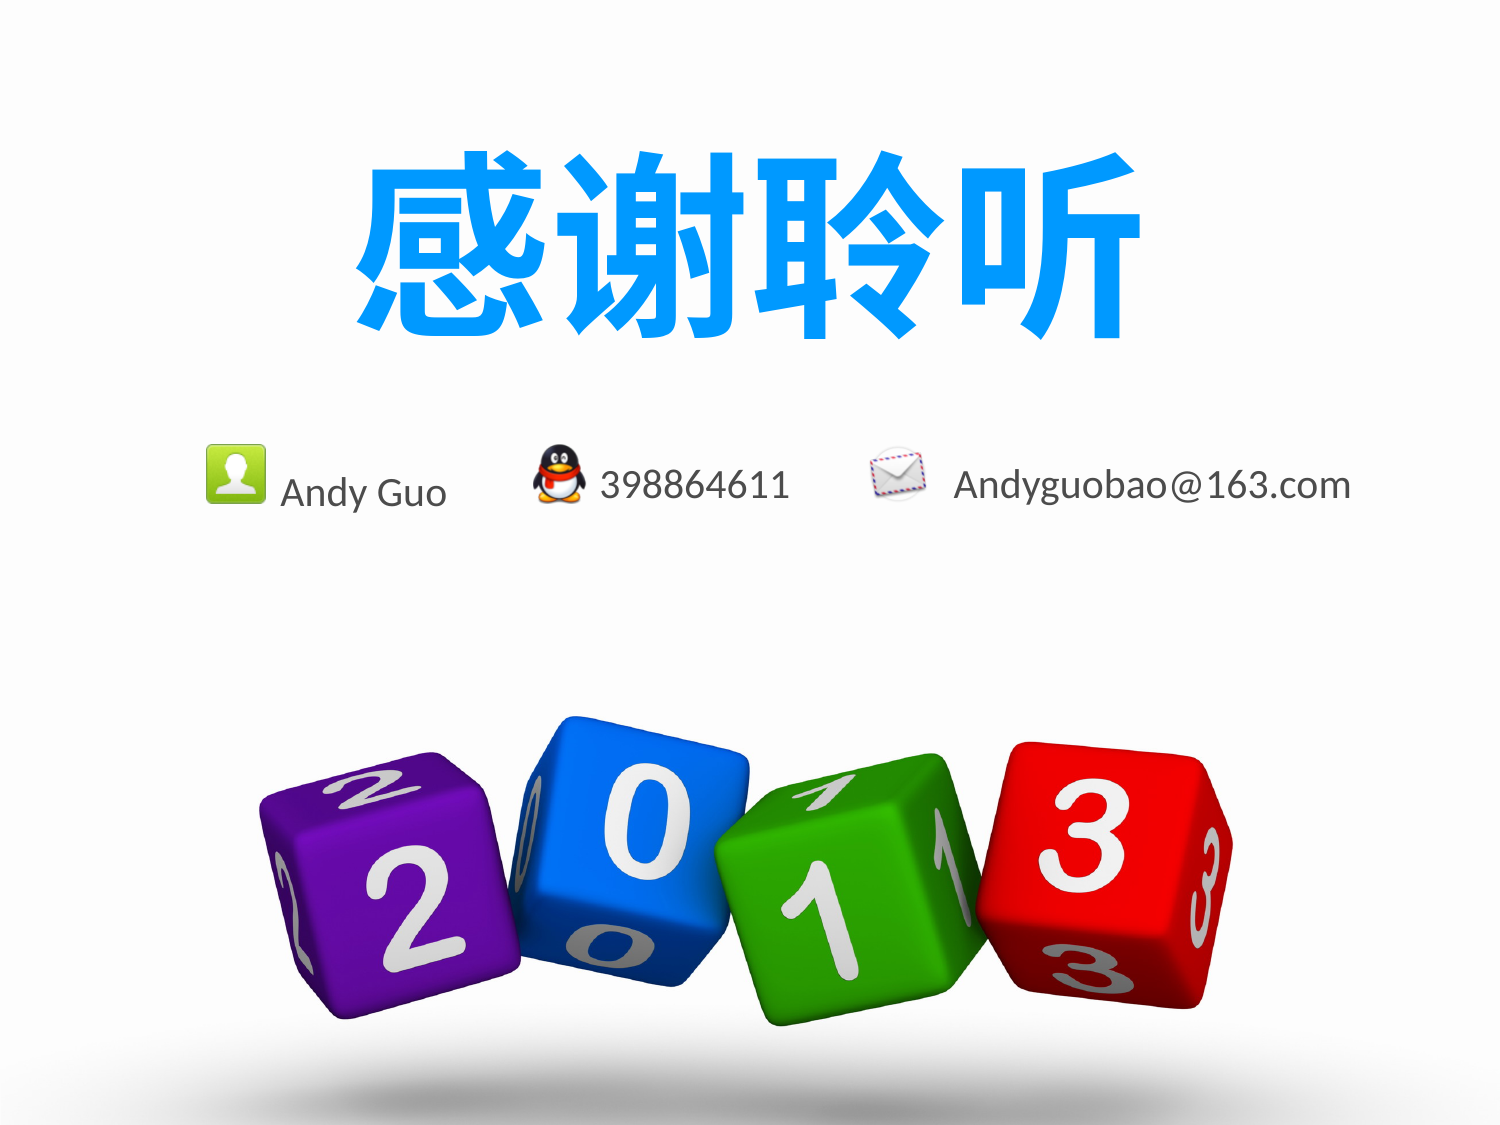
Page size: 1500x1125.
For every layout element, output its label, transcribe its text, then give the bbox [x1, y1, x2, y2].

picture [867, 443, 928, 504]
text_box Andy Guo [265, 432, 632, 522]
text_box 398864611 [632, 449, 821, 515]
text_box Andyguobao@163.com [938, 449, 1424, 515]
picture [206, 443, 266, 504]
picture [0, 655, 1500, 1125]
picture [529, 443, 589, 504]
title 感谢聆听 [0, 120, 1500, 362]
